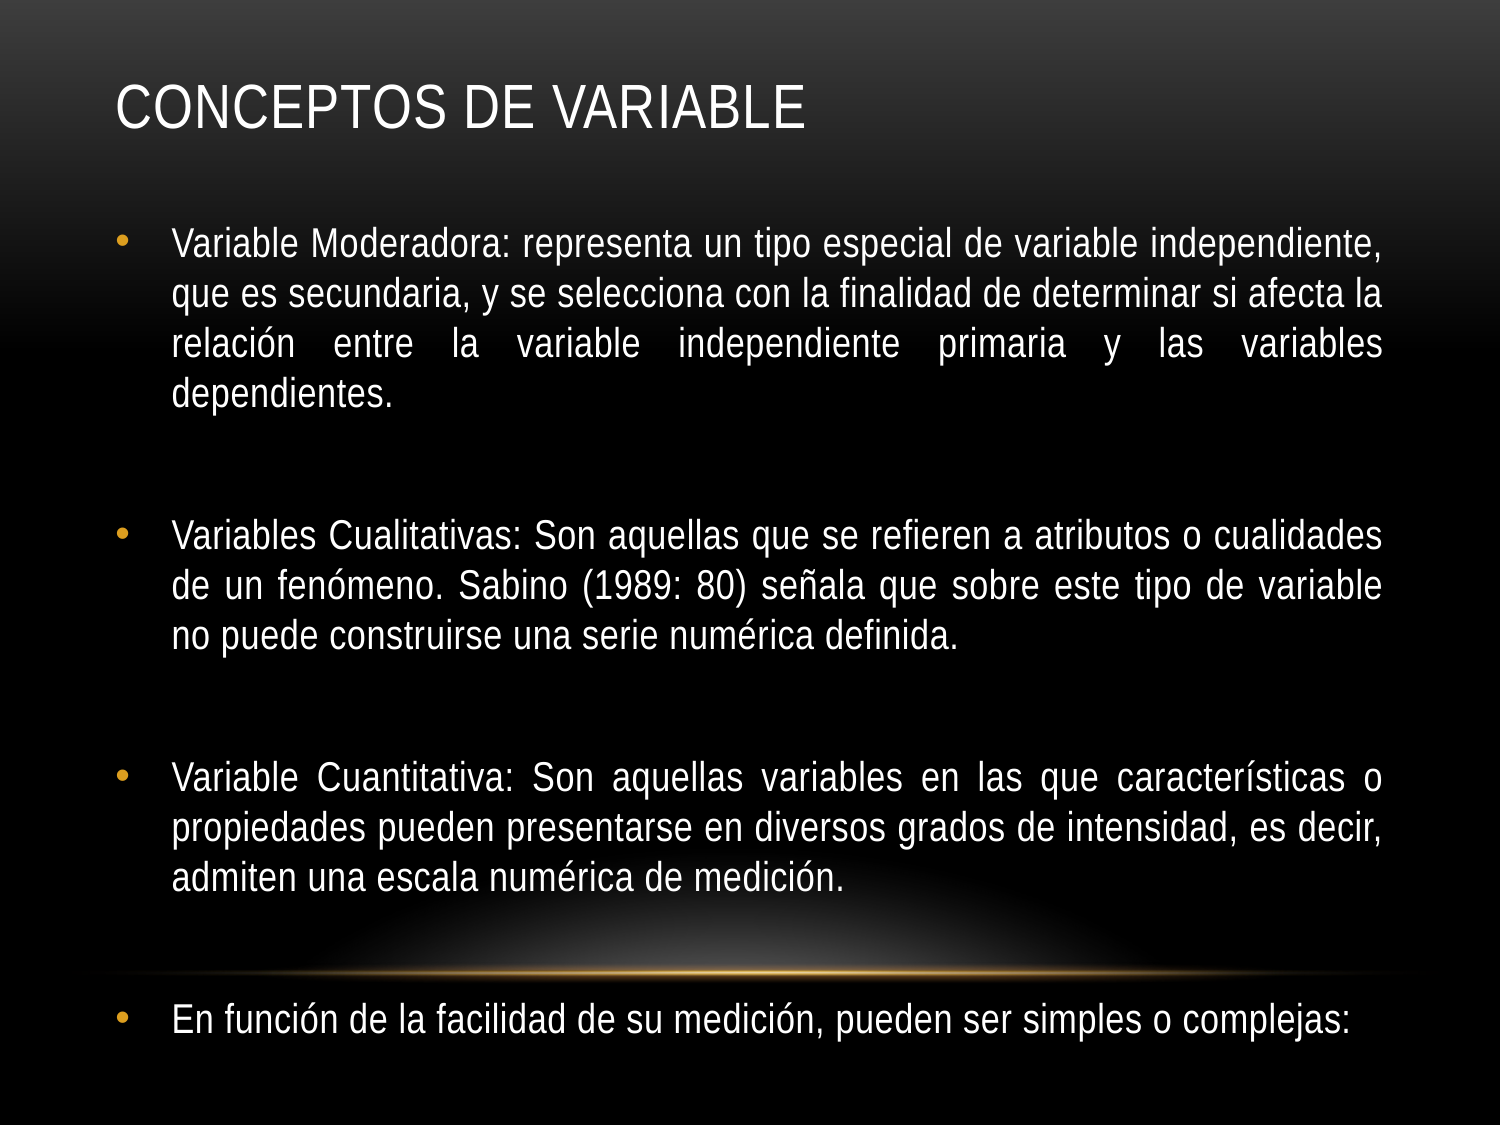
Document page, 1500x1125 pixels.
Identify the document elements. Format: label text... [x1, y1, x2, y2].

list Variable Moderadora: representa un tipo especial de variable independiente, que es secundaria, y se selecciona con la finalidad de determinar si afecta la relación entre la variable independiente primaria y las variables dependientes. Variables Cualitativas: Son aquellas que se refieren a atributos o cualidades de un fenómeno. Sabino (1989: 80) señala que sobre este tipo de variable no puede construirse una serie numérica definida. Variable Cuantitativa: Son aquellas variables en las que características o propiedades pueden presentarse en diversos grados de intensidad, es decir, admiten una escala numérica de medición. En función de la facilidad de su medición, pueden ser simples o complejas: [100, 208, 1401, 1061]
title CONCEPTOS DE VARIABLE [100, 30, 1401, 149]
picture [0, 0, 1500, 1125]
